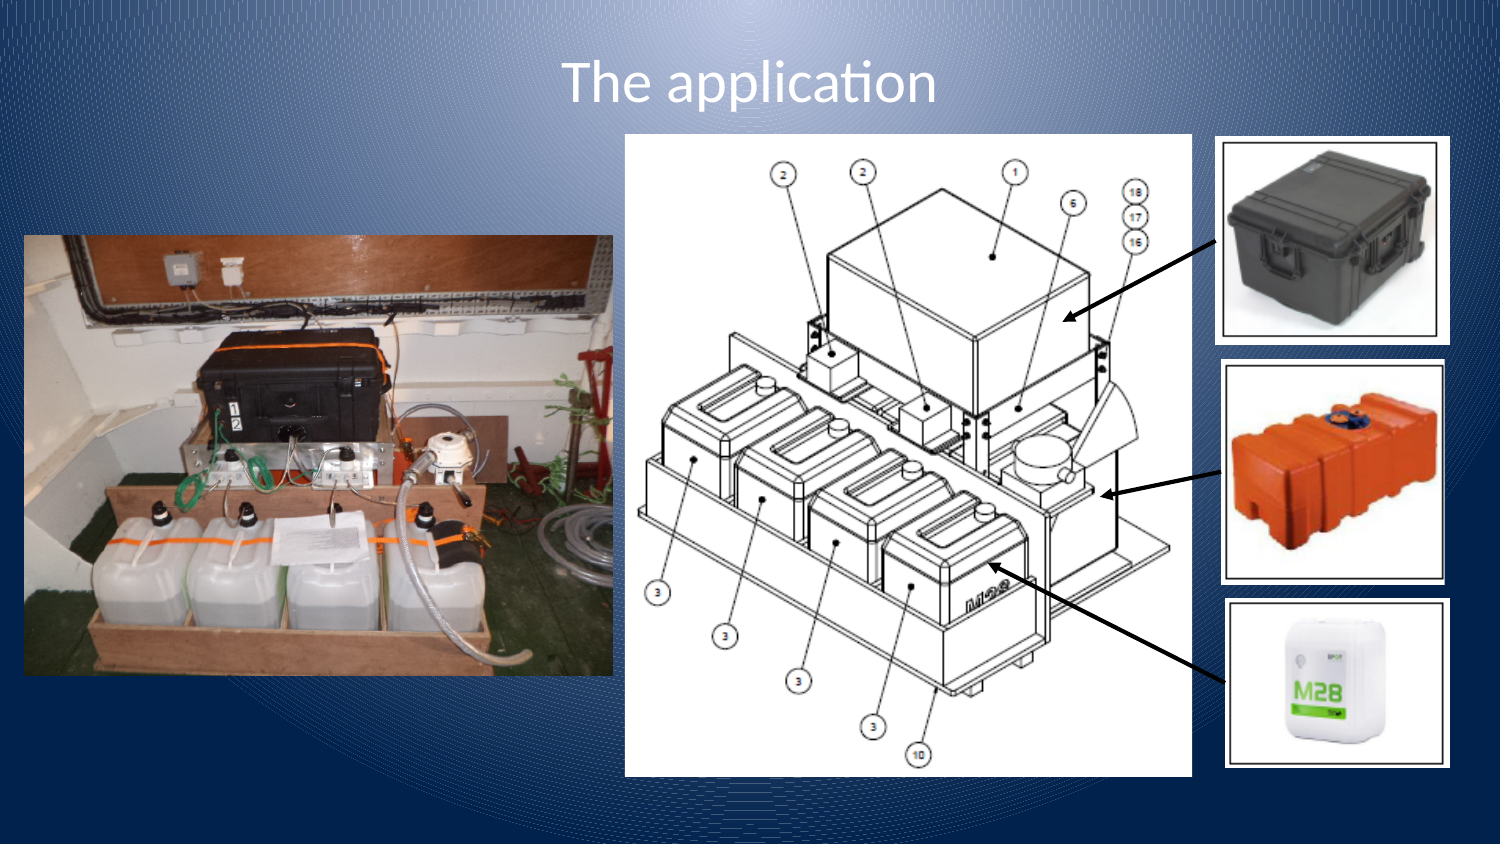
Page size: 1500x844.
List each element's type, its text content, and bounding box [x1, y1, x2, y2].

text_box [1062, 240, 1216, 323]
picture [1224, 598, 1451, 768]
picture [1215, 136, 1451, 345]
picture [1220, 359, 1445, 585]
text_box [1099, 471, 1222, 498]
picture [24, 234, 613, 677]
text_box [987, 562, 1226, 684]
title The application [75, 33, 1425, 122]
picture [624, 134, 1193, 777]
